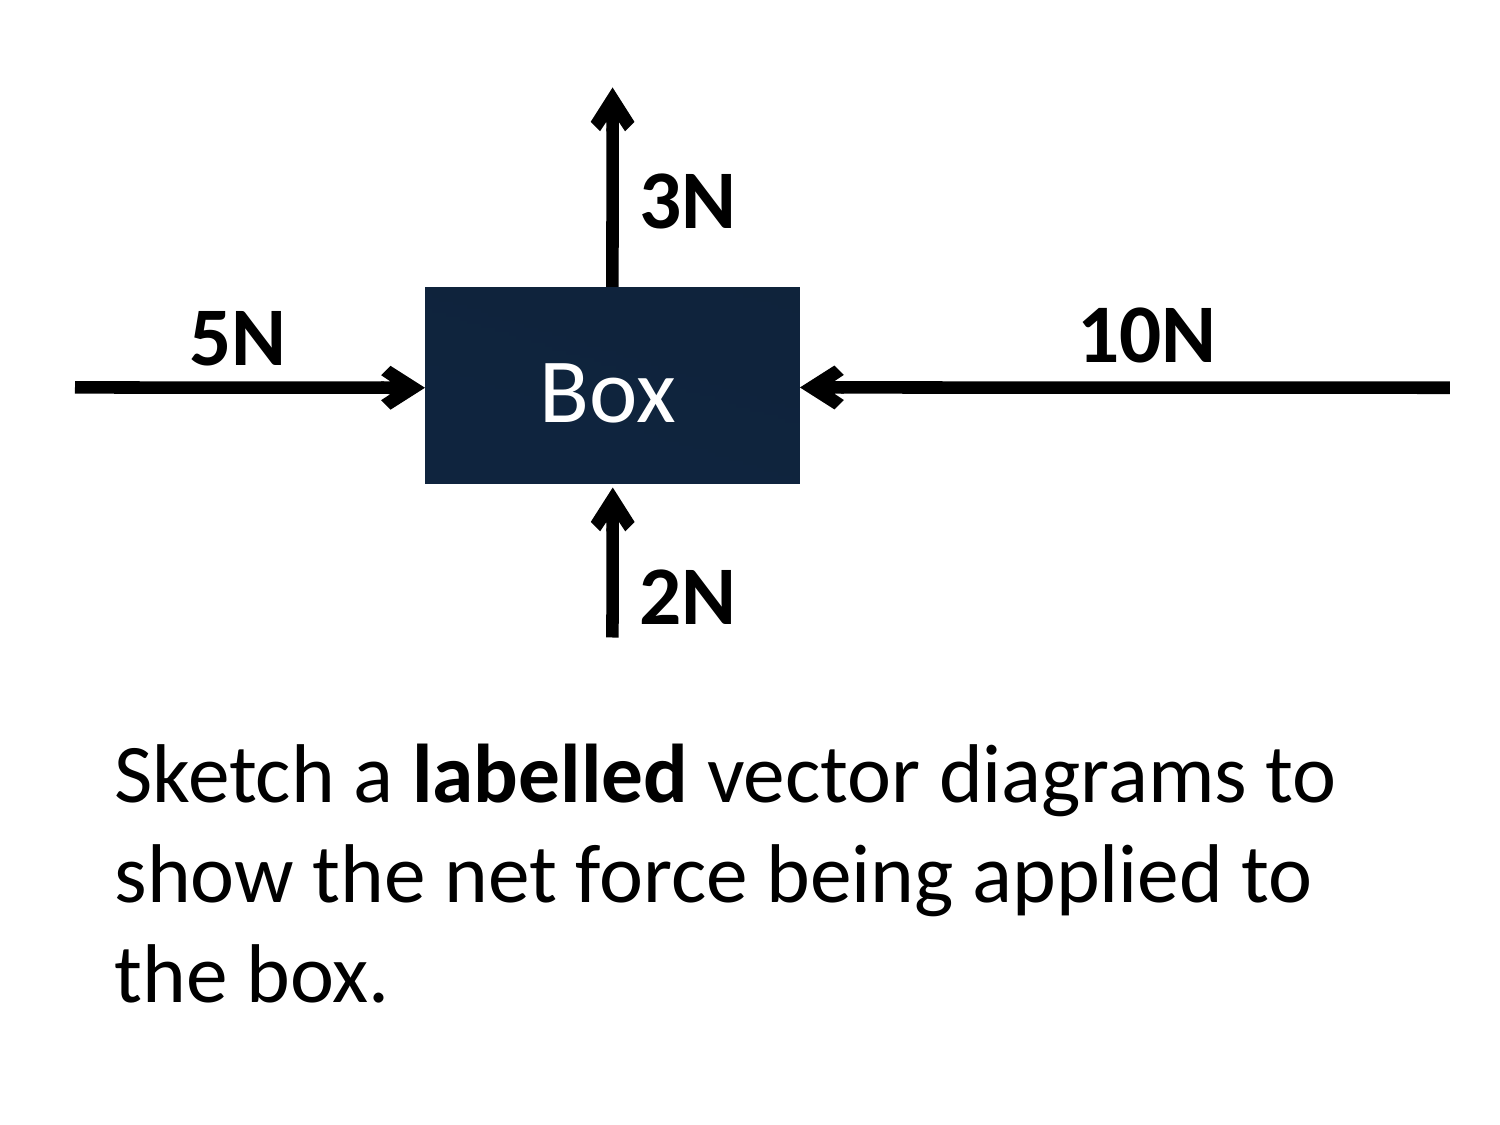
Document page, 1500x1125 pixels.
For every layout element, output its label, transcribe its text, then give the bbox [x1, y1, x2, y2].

text_box 5N [174, 275, 363, 385]
text_box 2N [624, 533, 813, 649]
text_box 10N [1062, 271, 1250, 385]
text_box Sketch a labelled vector diagrams to show the net force being applied to the box. [99, 711, 1425, 1027]
picture [424, 287, 801, 484]
text_box 3N [624, 137, 813, 253]
